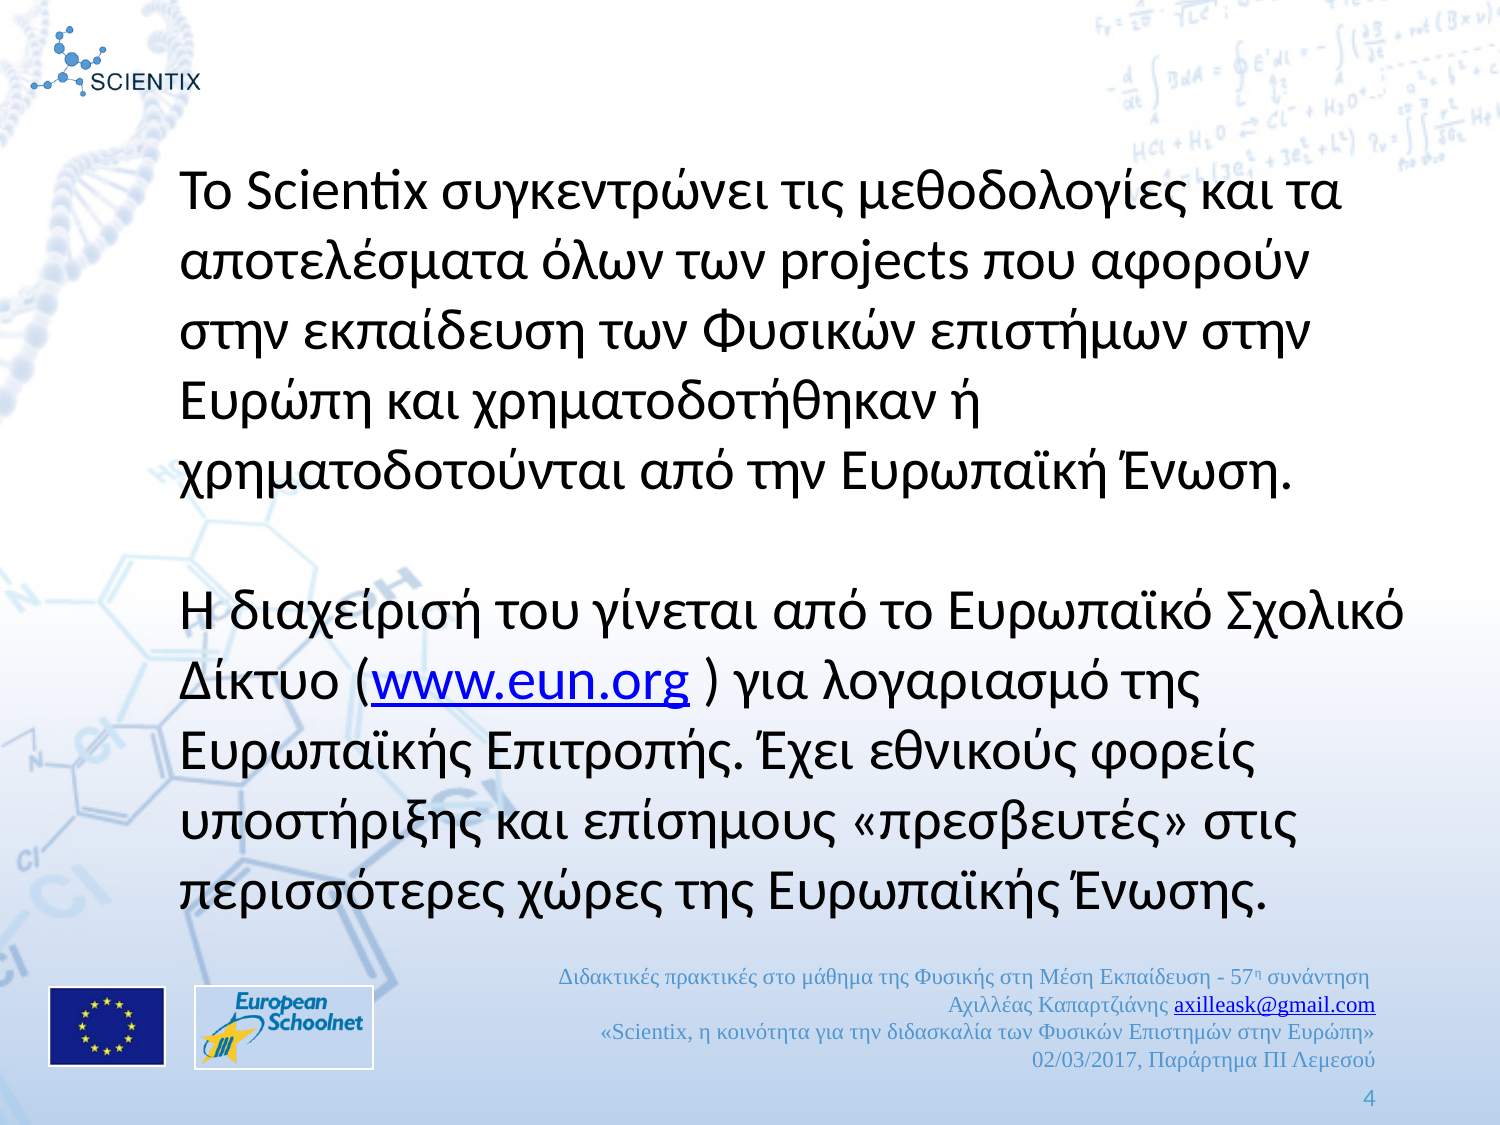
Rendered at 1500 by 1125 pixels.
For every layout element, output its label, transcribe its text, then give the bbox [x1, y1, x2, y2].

picture [0, 0, 1500, 1125]
text_box Το Scientix συγκεντρώνει τις μεθοδολογίες και τα αποτελέσματα όλων των projects που αφορούν στην εκπαίδευση των Φυσικών επιστήμων στην Ευρώπη και χρηματοδοτήθηκαν ή χρηματοδοτούνται από την Ευρωπαϊκή Ένωση. Η διαχείρισή του γίνεται από το Ευρωπαϊκό Σχολικό Δίκτυο (www.eun.org ) για λογαριασμό της Ευρωπαϊκής Επιτροπής. Έχει εθνικούς φορείς υποστήριξης και επίσημους «πρεσβευτές» στις περισσότερες χώρες της Ευρωπαϊκής Ένωσης. [165, 143, 1445, 929]
